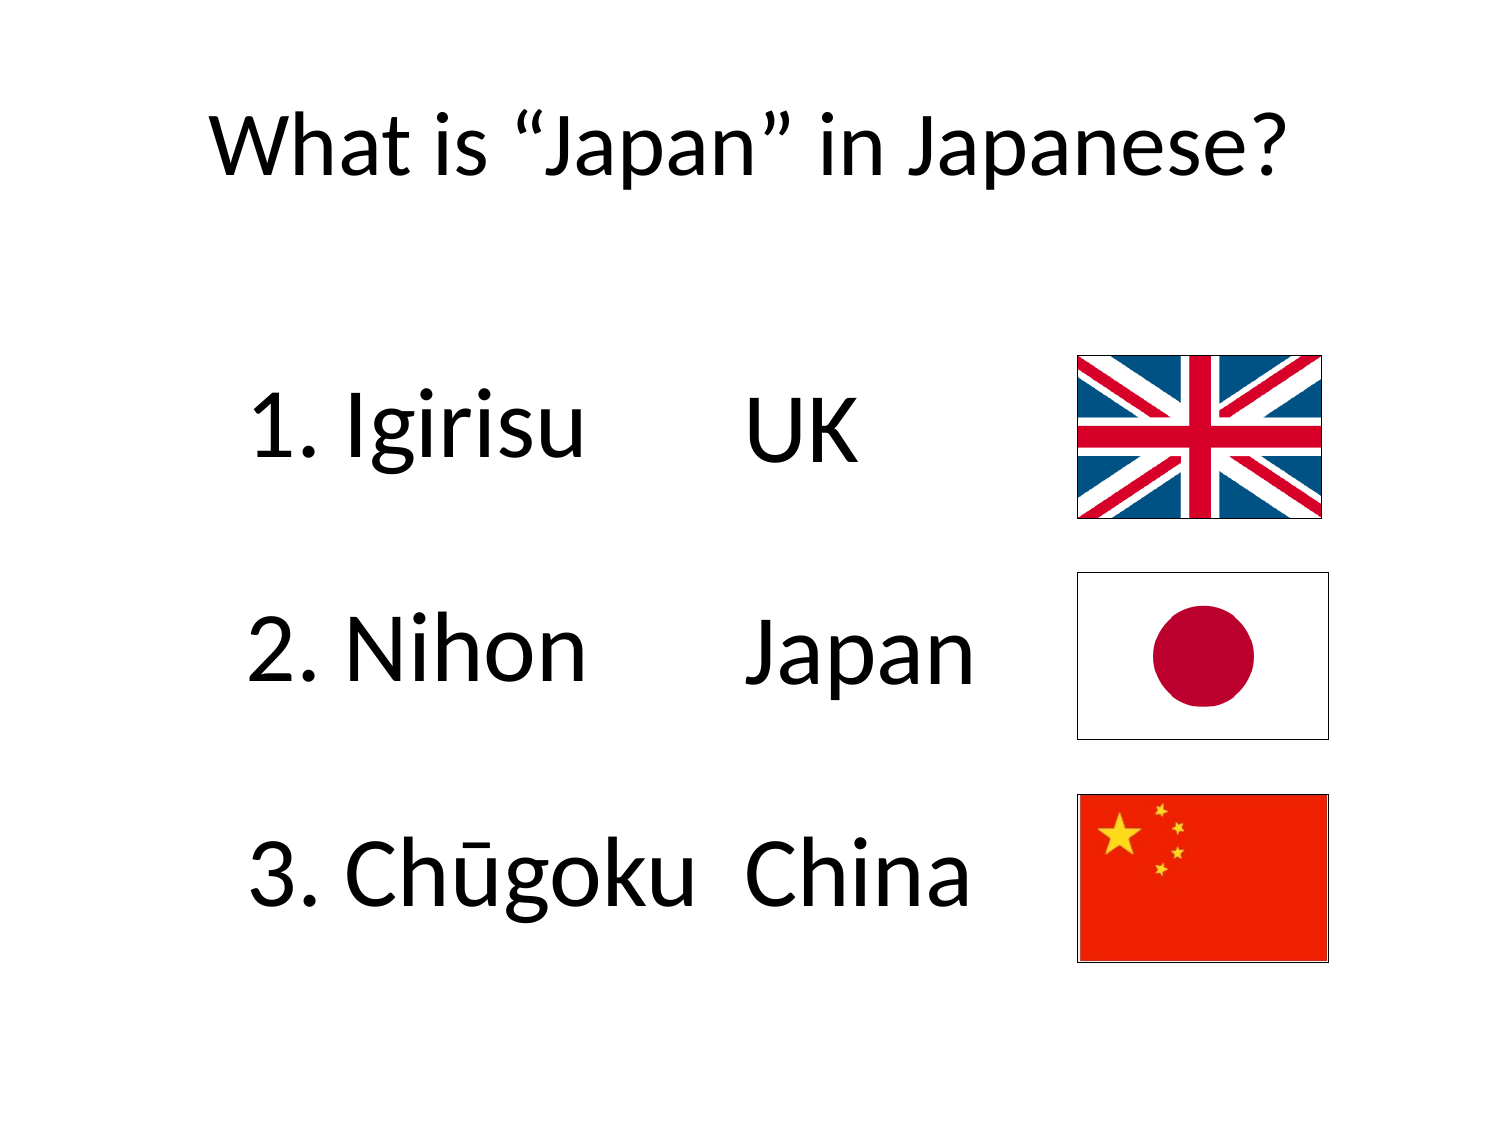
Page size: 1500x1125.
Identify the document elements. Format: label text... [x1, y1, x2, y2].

text_box 3. Chūgoku [231, 798, 715, 934]
text_box Japan [729, 577, 993, 712]
picture [1077, 355, 1322, 519]
text_box 2. Nihon [230, 574, 605, 709]
picture [1077, 793, 1330, 963]
title What is “Japan” in Japanese? [75, 45, 1425, 233]
text_box UK [728, 355, 875, 490]
text_box 1. Igirisu [230, 349, 604, 485]
picture [1077, 572, 1330, 740]
text_box China [729, 798, 989, 934]
